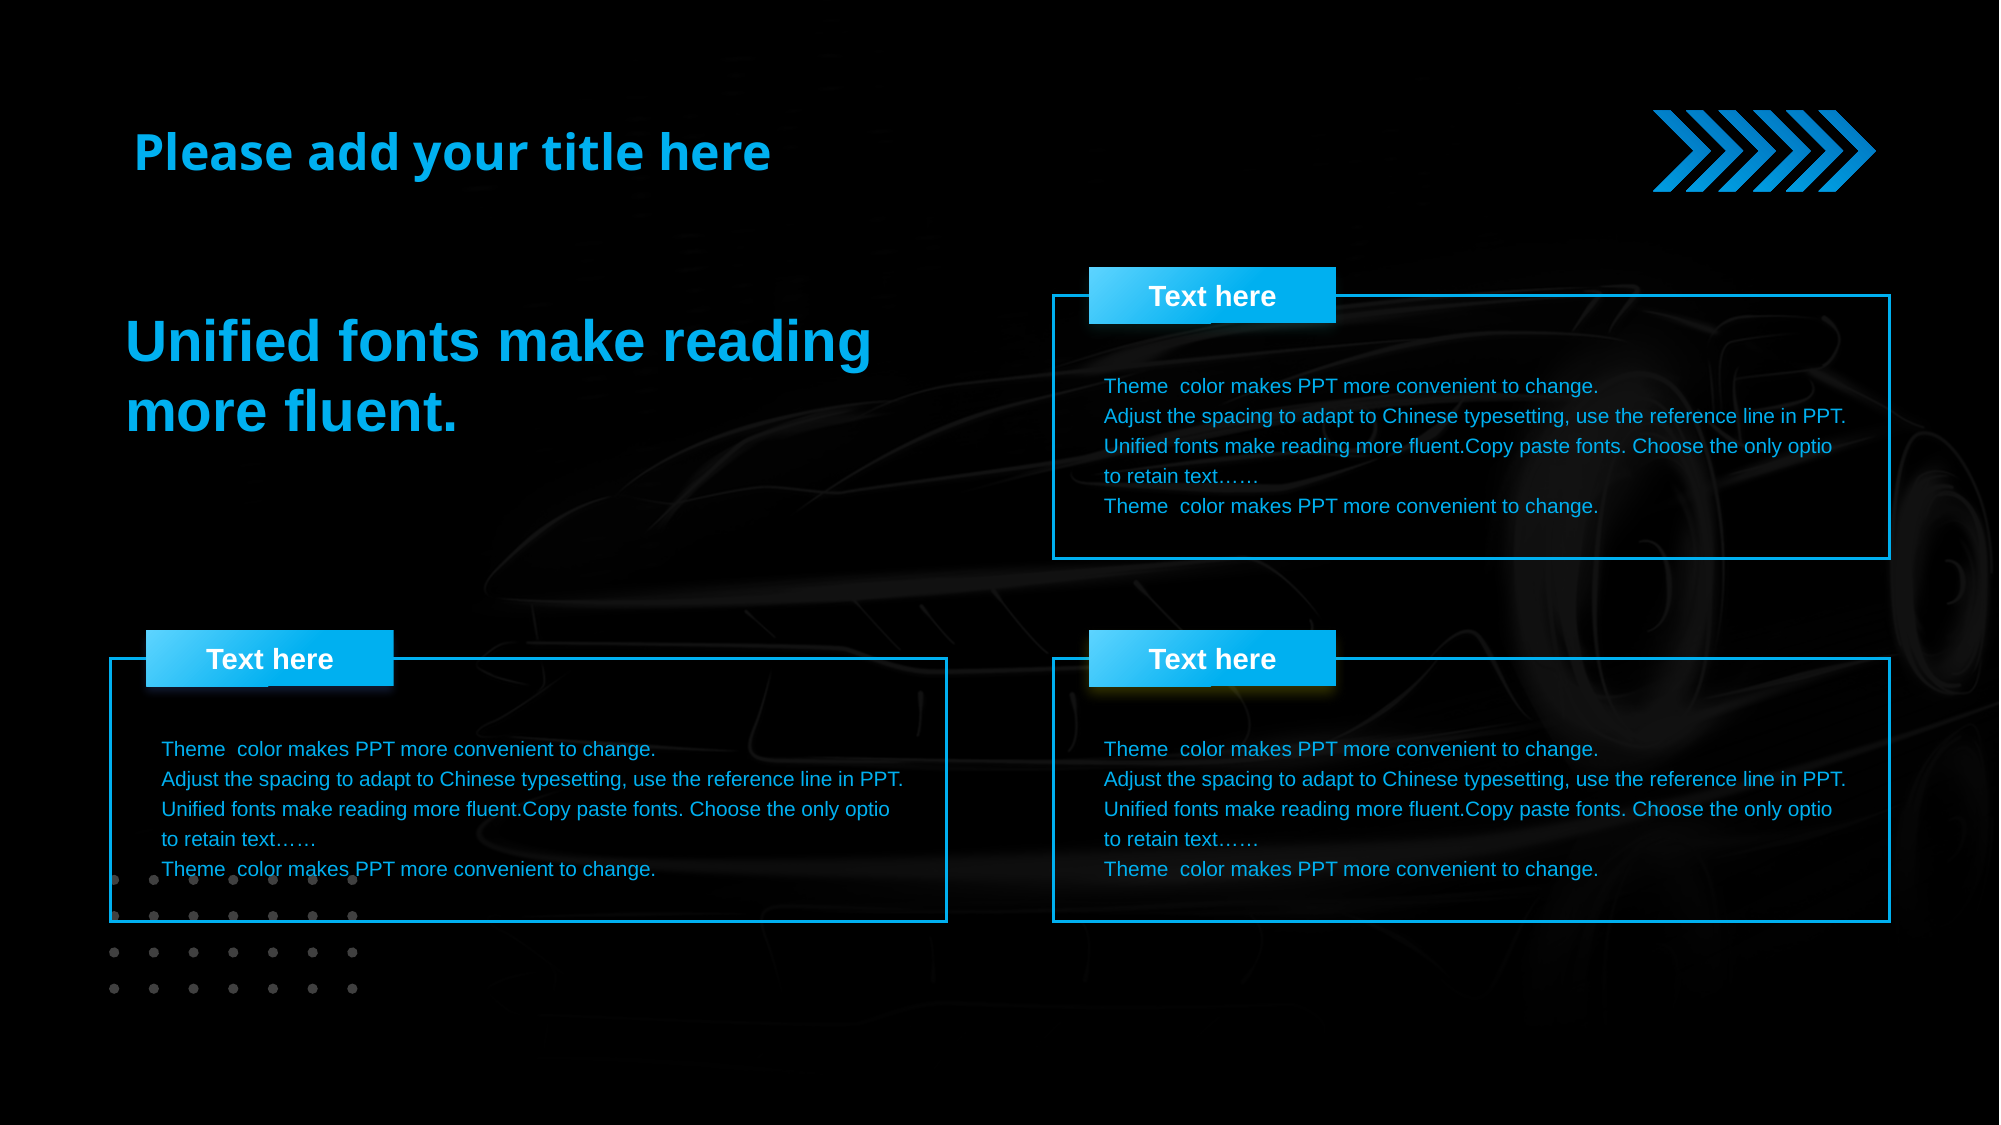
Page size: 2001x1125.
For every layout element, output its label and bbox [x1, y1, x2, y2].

text_box [110, 267, 1890, 922]
